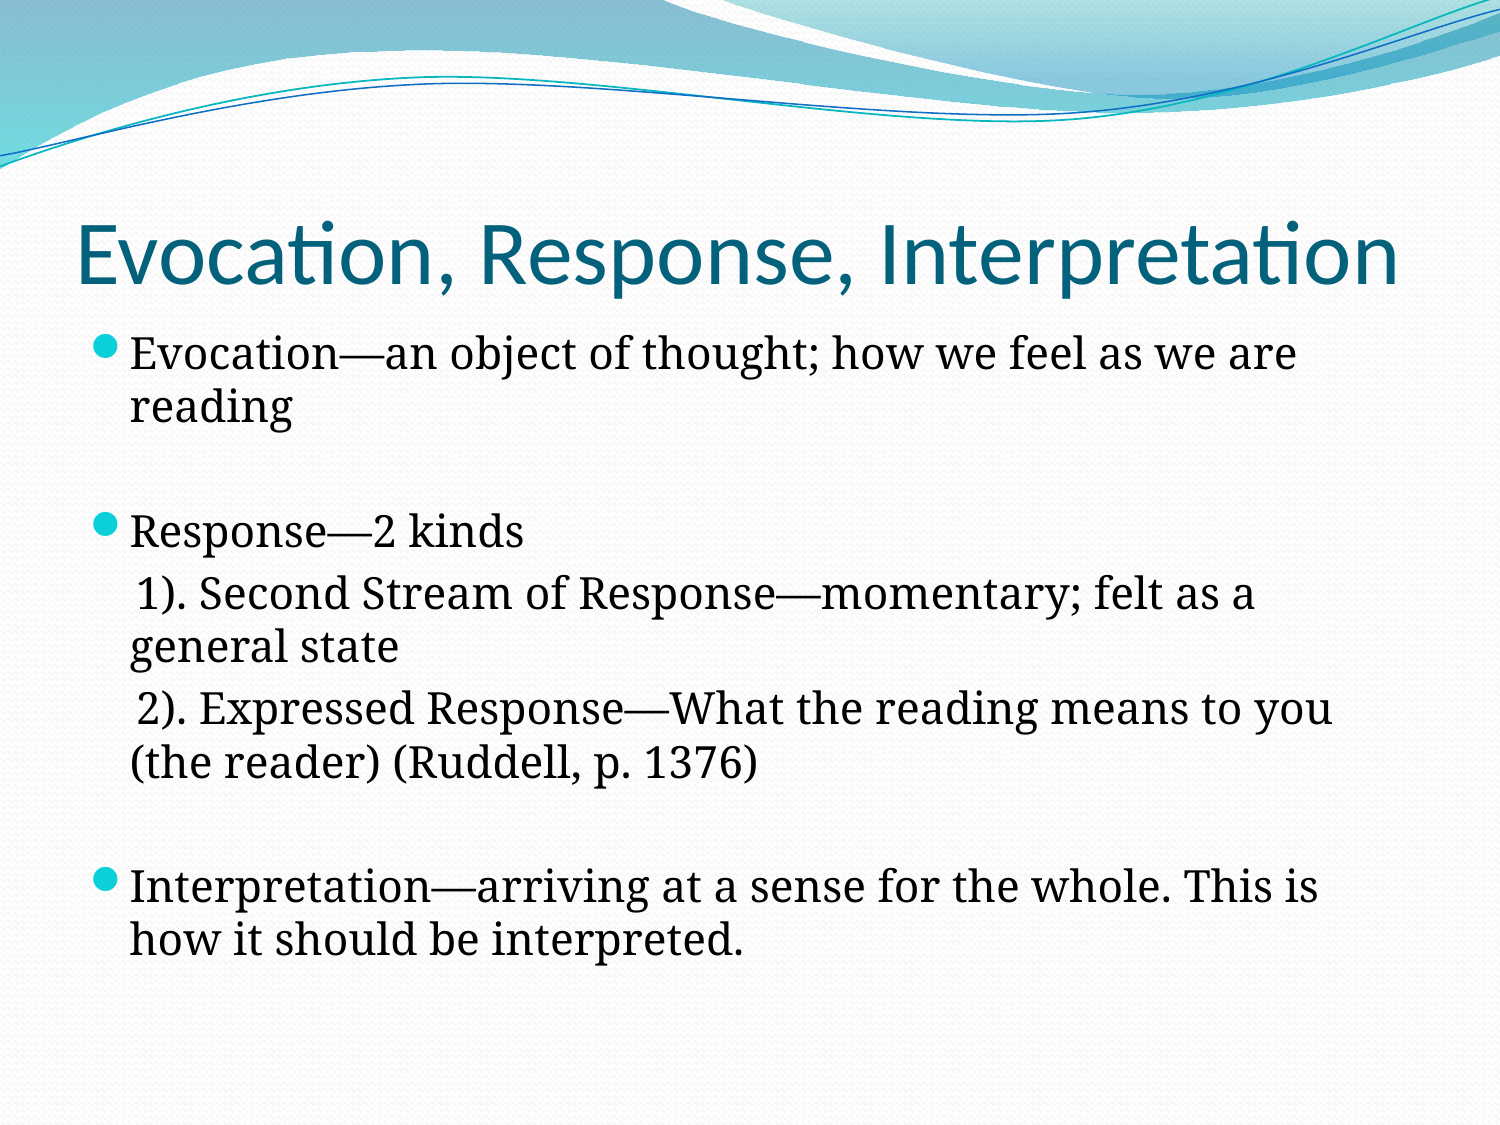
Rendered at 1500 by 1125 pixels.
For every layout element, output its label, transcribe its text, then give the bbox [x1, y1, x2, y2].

title Evocation, Response, Interpretation [75, 115, 1425, 303]
list Evocation—an object of thought; how we feel as we are reading Response—2 kinds 1). Second Stream of Response—momentary; felt as a general state 2). Expressed Response—What the reading means to you (the reader) (Ruddell, p. 1376) Interpretation—arriving at a sense for the whole. This is how it should be interpreted. [75, 317, 1425, 1038]
